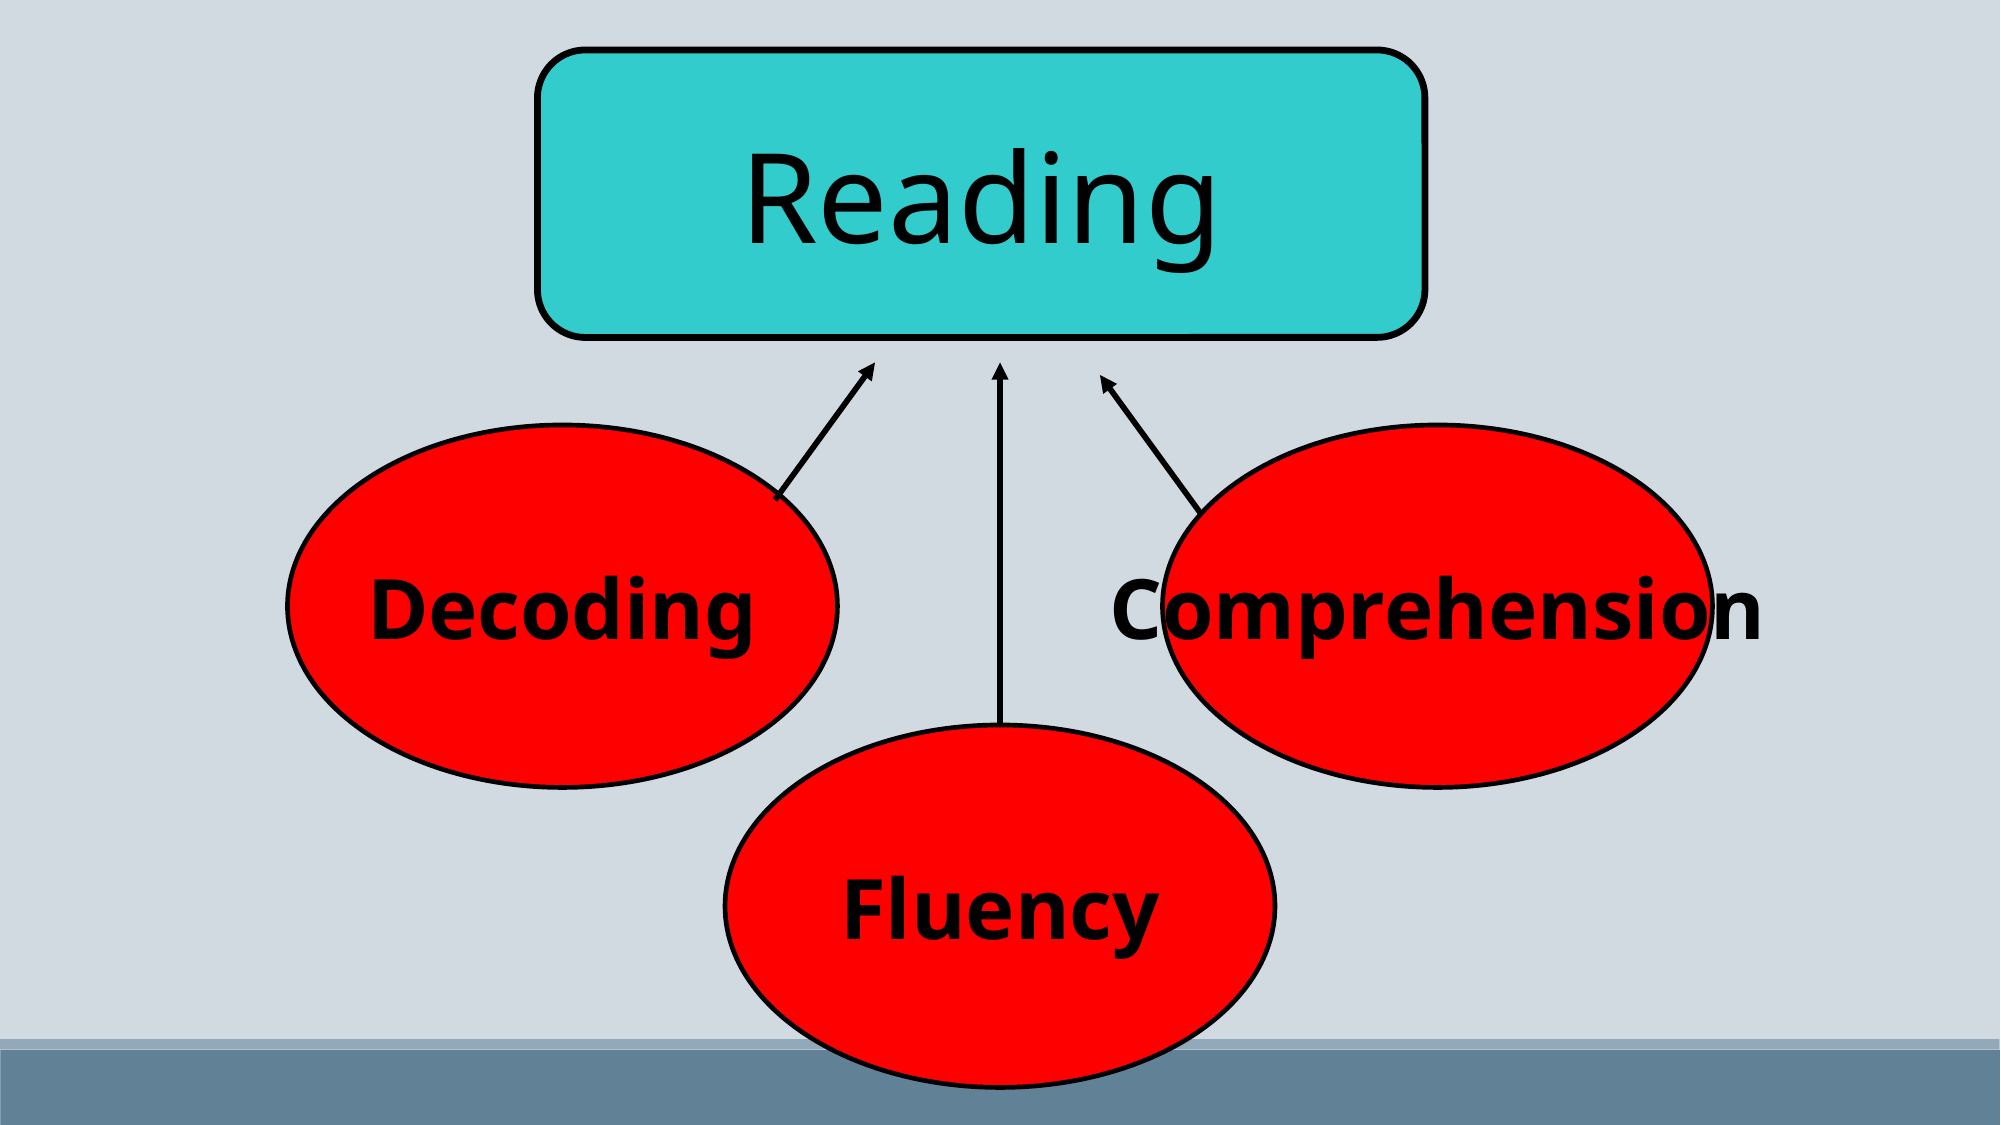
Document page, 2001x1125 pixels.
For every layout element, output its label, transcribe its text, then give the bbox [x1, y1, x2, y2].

text_box [1099, 375, 1201, 513]
text_box Fluency [725, 724, 1276, 1088]
text_box Reading [537, 49, 1425, 338]
text_box Comprehension [1162, 424, 1713, 788]
text_box [774, 362, 875, 501]
text_box [993, 362, 1007, 725]
text_box Decoding [287, 424, 838, 788]
